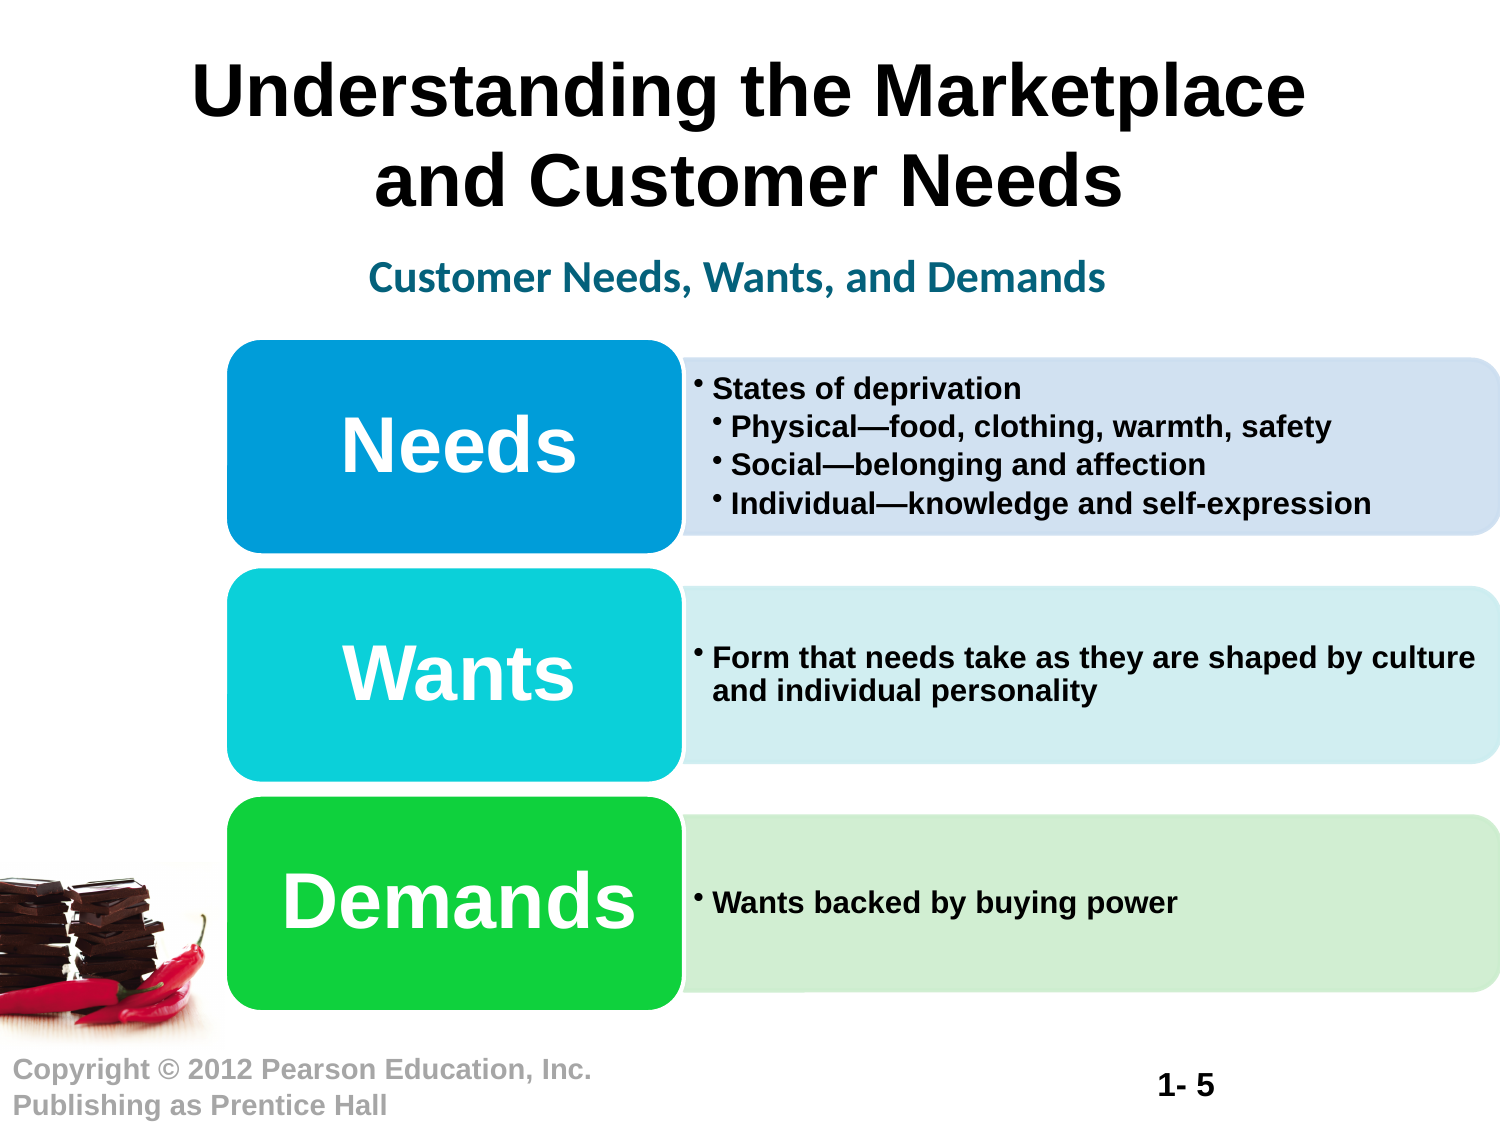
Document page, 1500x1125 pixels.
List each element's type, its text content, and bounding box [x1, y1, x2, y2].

title Understanding the Marketplace and Customer Needs [112, 37, 1388, 226]
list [224, 337, 1500, 1013]
picture [0, 862, 225, 1050]
list Customer Needs, Wants, and Demands [149, 249, 1326, 313]
